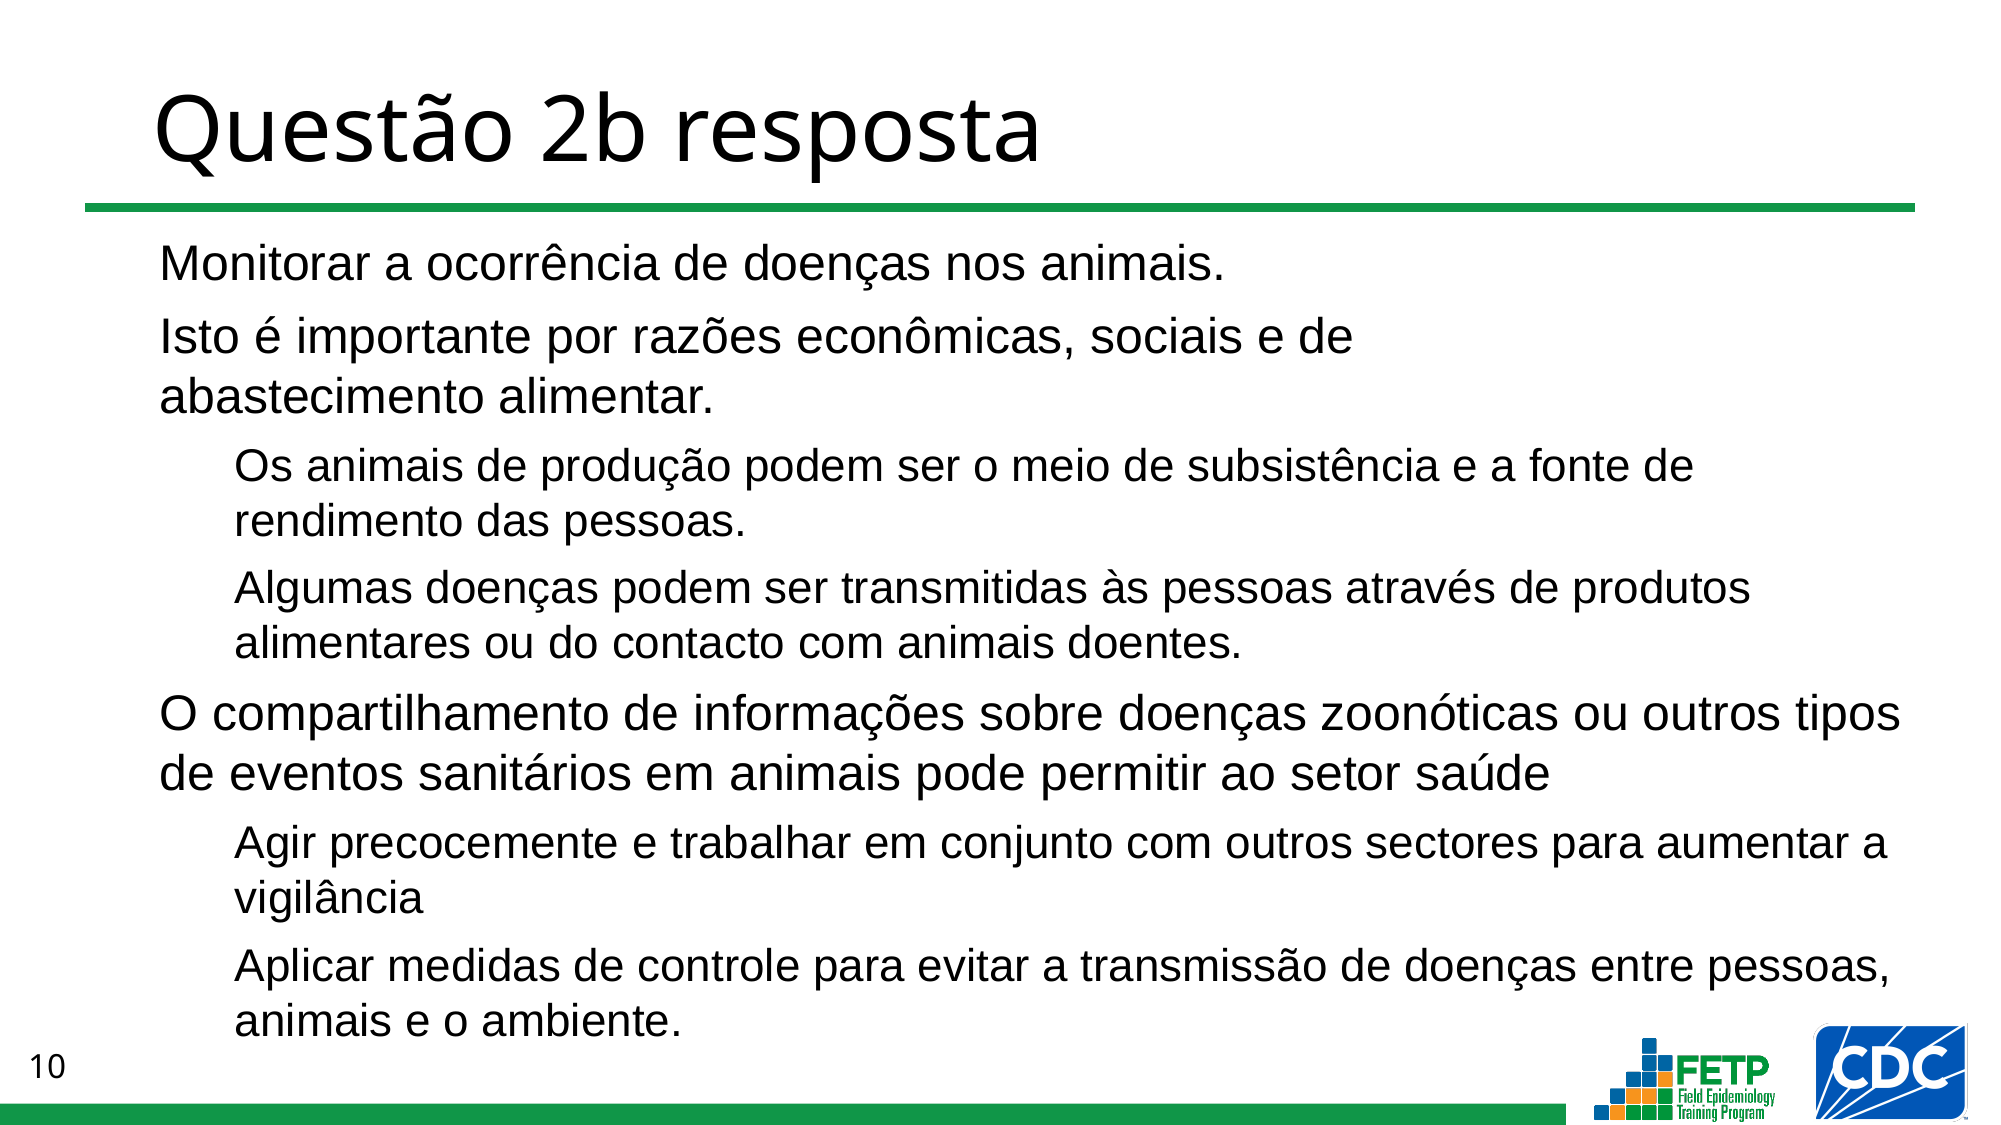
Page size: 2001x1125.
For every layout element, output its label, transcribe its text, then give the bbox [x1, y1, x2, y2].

picture [1813, 1023, 1968, 1122]
list Monitorar a ocorrência de doenças nos animais. Isto é importante por razões econômicas, sociais e de abastecimento alimentar. Os animais de produção podem ser o meio de subsistência e a fonte de rendimento das pessoas. Algumas doenças podem ser transmitidas às pessoas através de produtos alimentares ou do contacto com animais doentes. O compartilhamento de informações sobre doenças zoonóticas ou outros tipos de eventos sanitários em animais pode permitir ao setor saúde Agir precocemente e trabalhar em conjunto com outros sectores para aumentar a vigilância Aplicar medidas de controle para evitar a transmissão de doenças entre pessoas, animais e o ambiente. [145, 251, 1933, 1026]
title Questão 2b resposta [137, 75, 1863, 207]
picture [1594, 1038, 1775, 1122]
